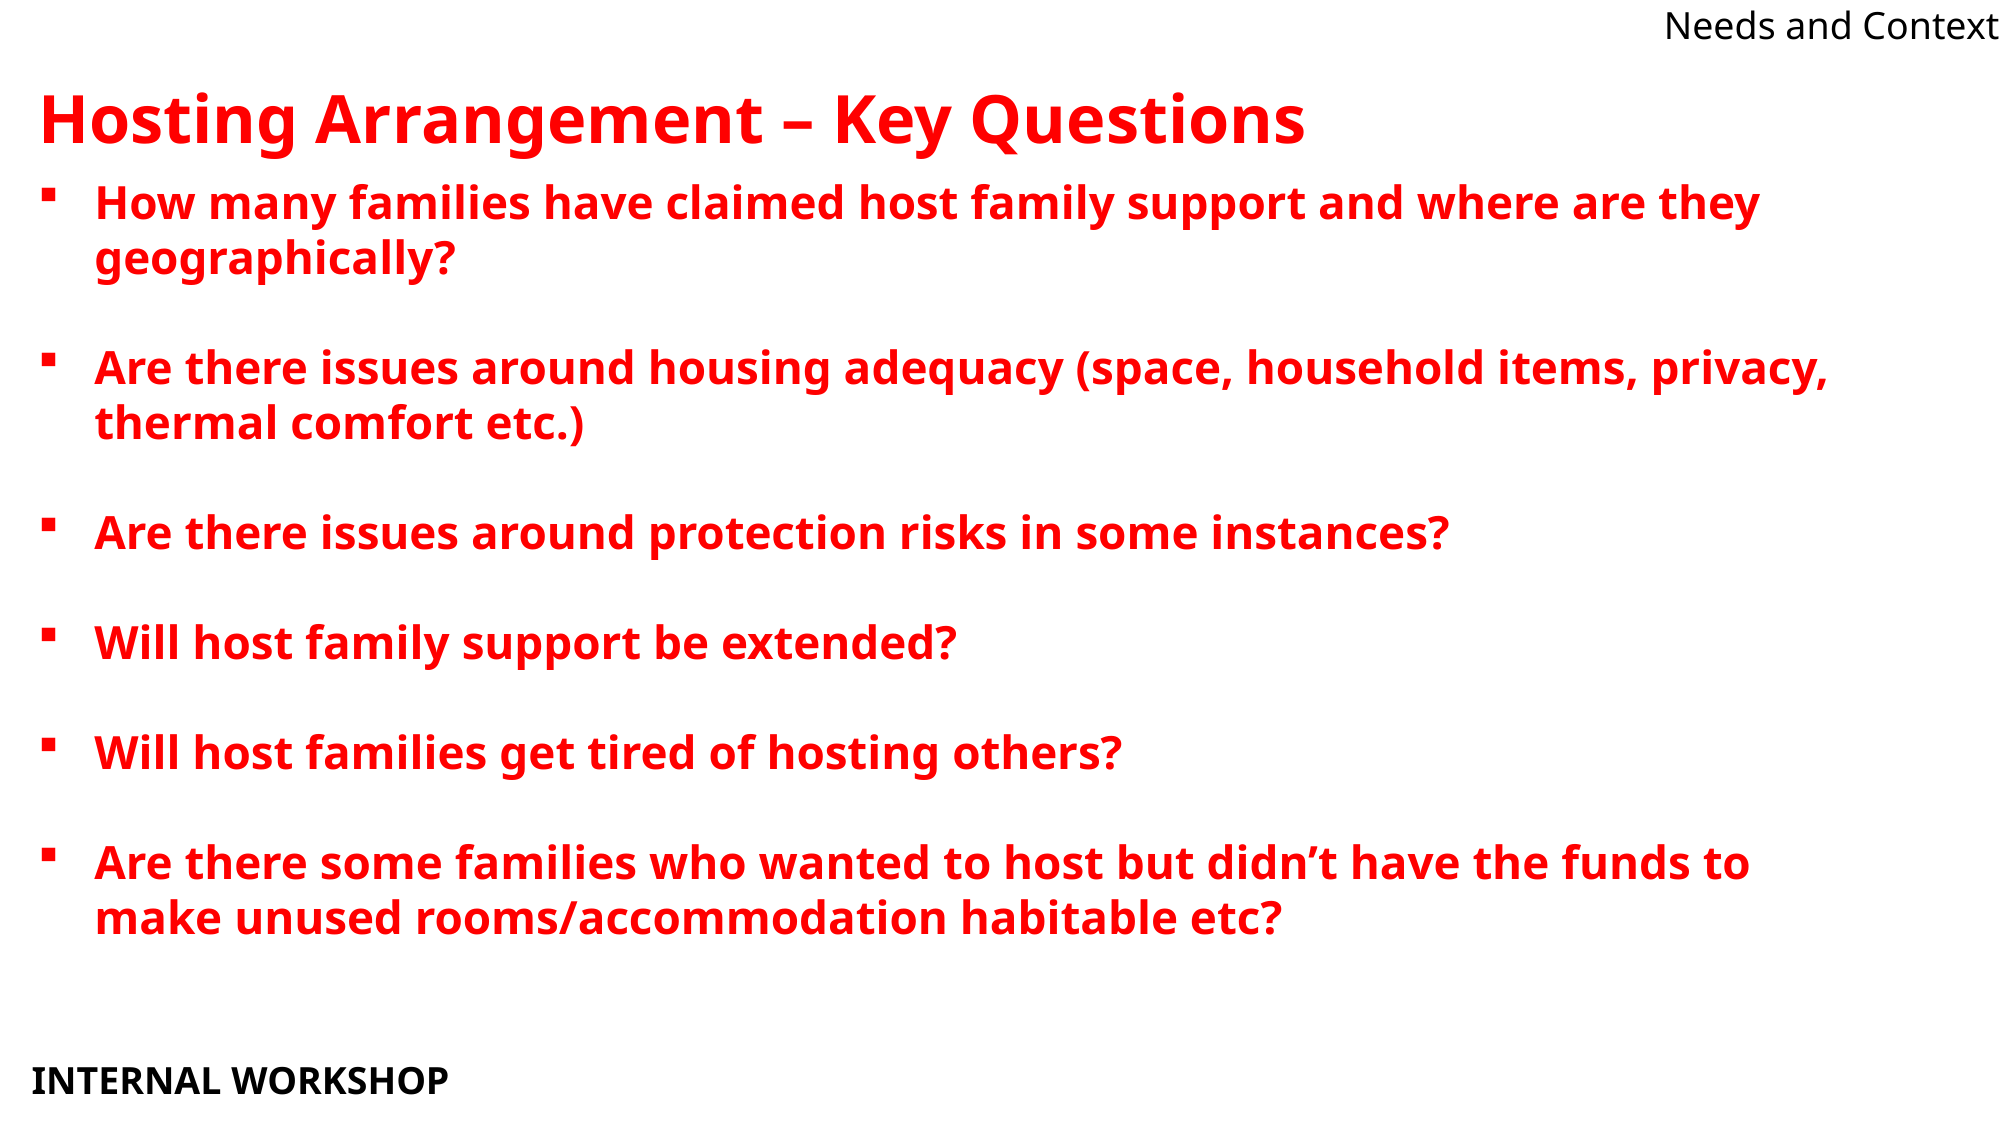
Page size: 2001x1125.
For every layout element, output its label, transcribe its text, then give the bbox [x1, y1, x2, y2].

text_box INTERNAL WORKSHOP [16, 1049, 1041, 1110]
text_box How many families have claimed host family support and where are they geographically? Are there issues around housing adequacy (space, household items, privacy, thermal comfort etc.) Are there issues around protection risks in some instances? Will host family support be extended? Will host families get tired of hosting others? Are there some families who wanted to host but didn’t have the funds to make unused rooms/accommodation habitable etc? [23, 166, 1903, 951]
text_box Hosting Arrangement – Key Questions [23, 63, 1839, 228]
text_box Needs and Context [1649, 0, 2000, 55]
